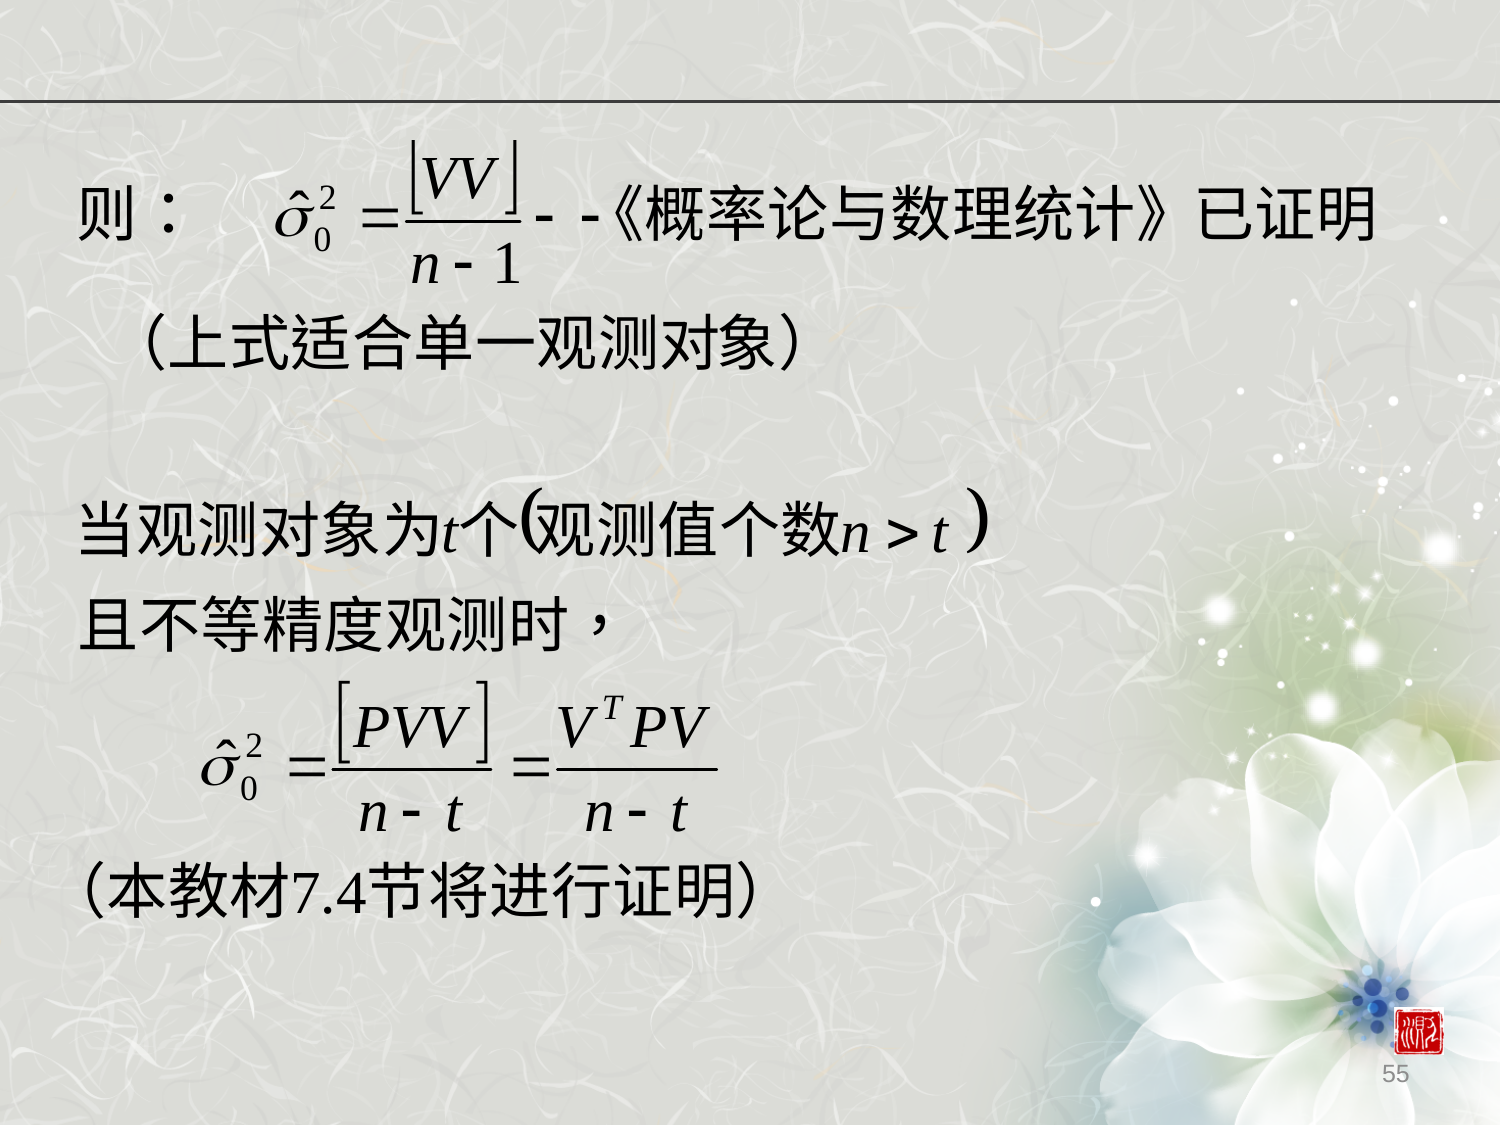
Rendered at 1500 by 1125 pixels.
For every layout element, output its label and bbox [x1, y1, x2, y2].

list [0, 0, 1500, 1125]
text_box [70, 140, 1384, 934]
picture [1394, 1007, 1444, 1055]
